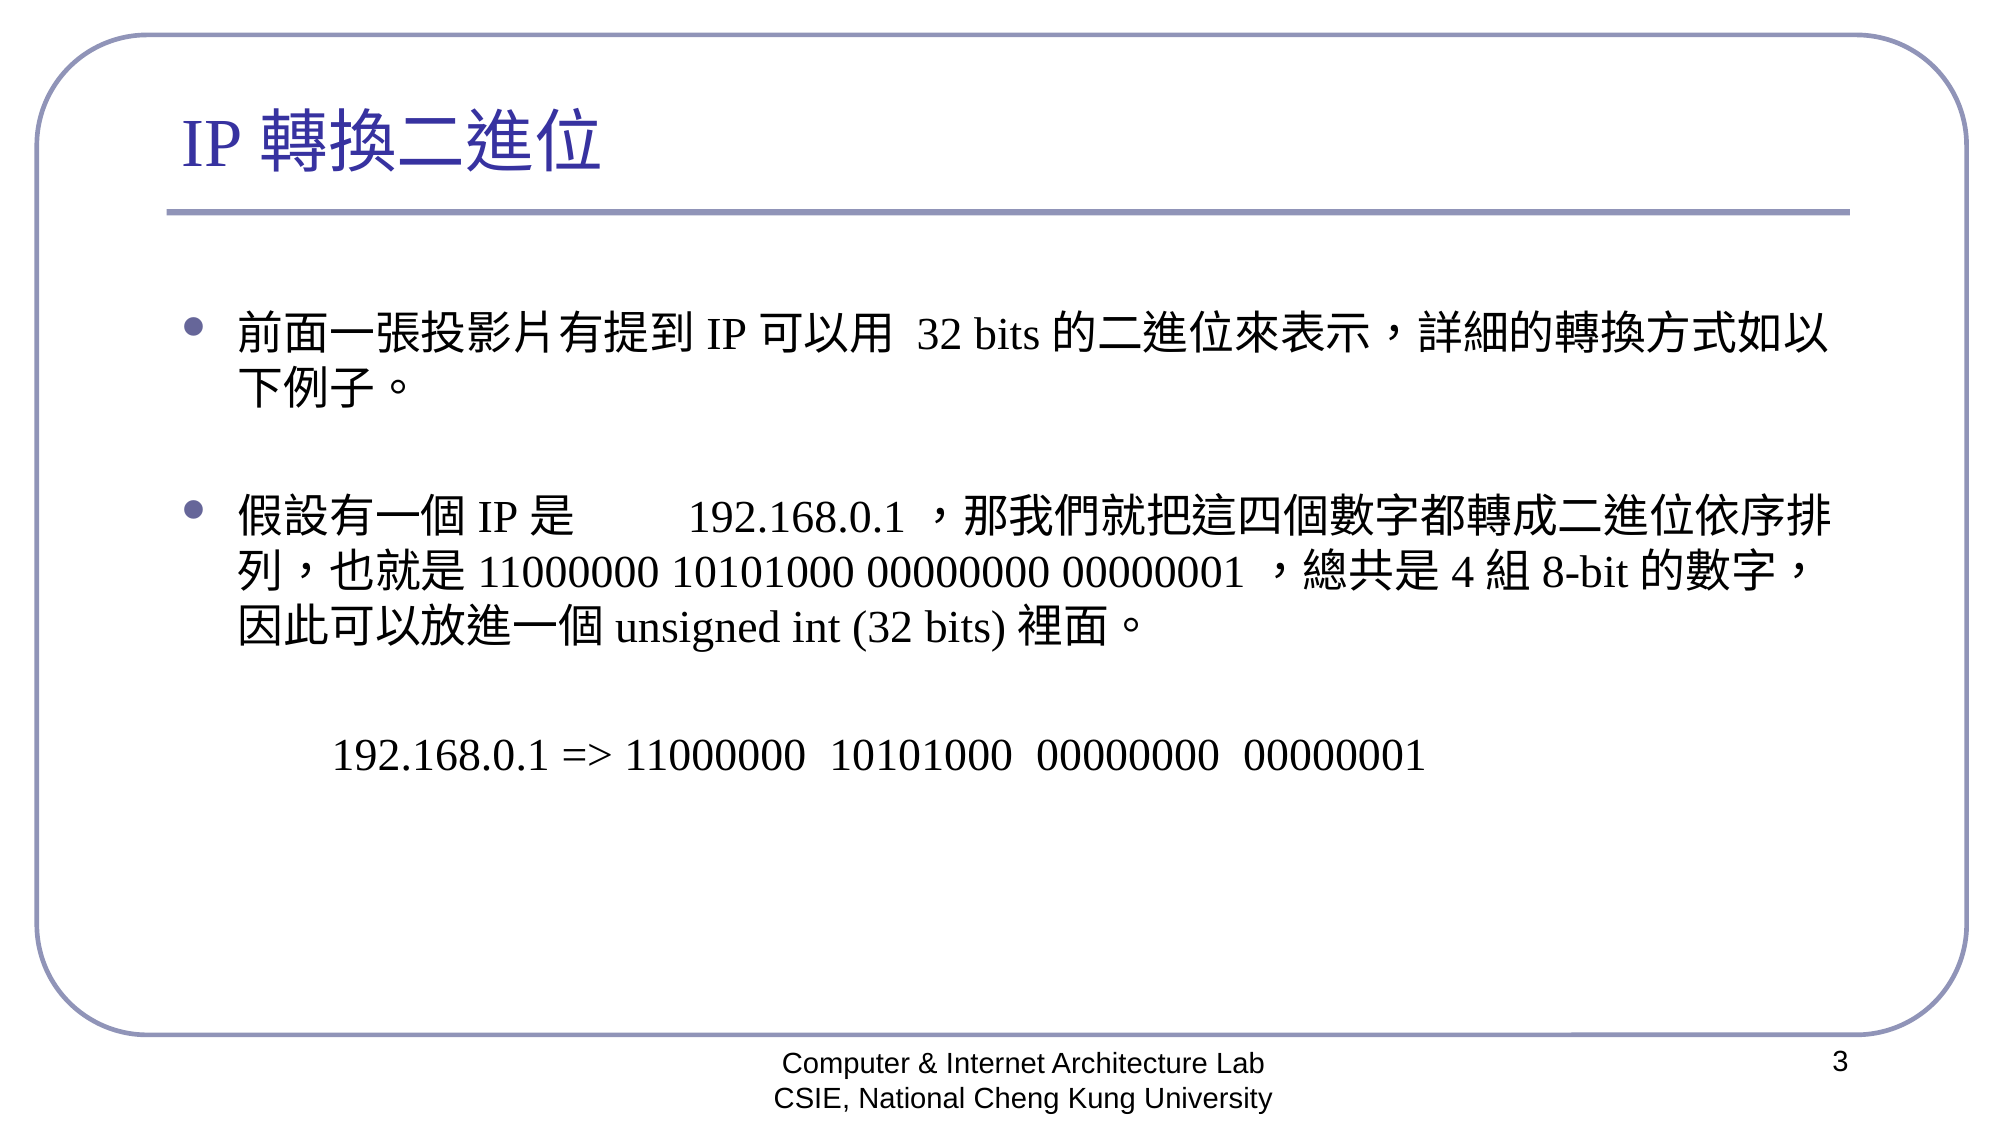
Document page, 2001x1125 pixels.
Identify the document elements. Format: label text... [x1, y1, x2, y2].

slide_number 3 [1731, 1034, 1949, 1111]
title IP轉換二進位 [166, 89, 1851, 188]
list 前面一張投影片有提到IP可以用 32 bits的二進位來表示，詳細的轉換方式如以下例子。 假設有一個IP是 192.168.0.1，那我們就把這四個數字都轉成二進位依序排列，也就是11000000 10101000 00000000 00000001，總共是4組8-bit的數字，因此可以放進一個unsigned int (32 bits)裡面。 192.168.0.1 => 11000000 10101000 00000000 00000001 [166, 231, 1851, 976]
footer Computer & Internet Architecture Lab CSIE, National Cheng Kung University [590, 1036, 1458, 1112]
